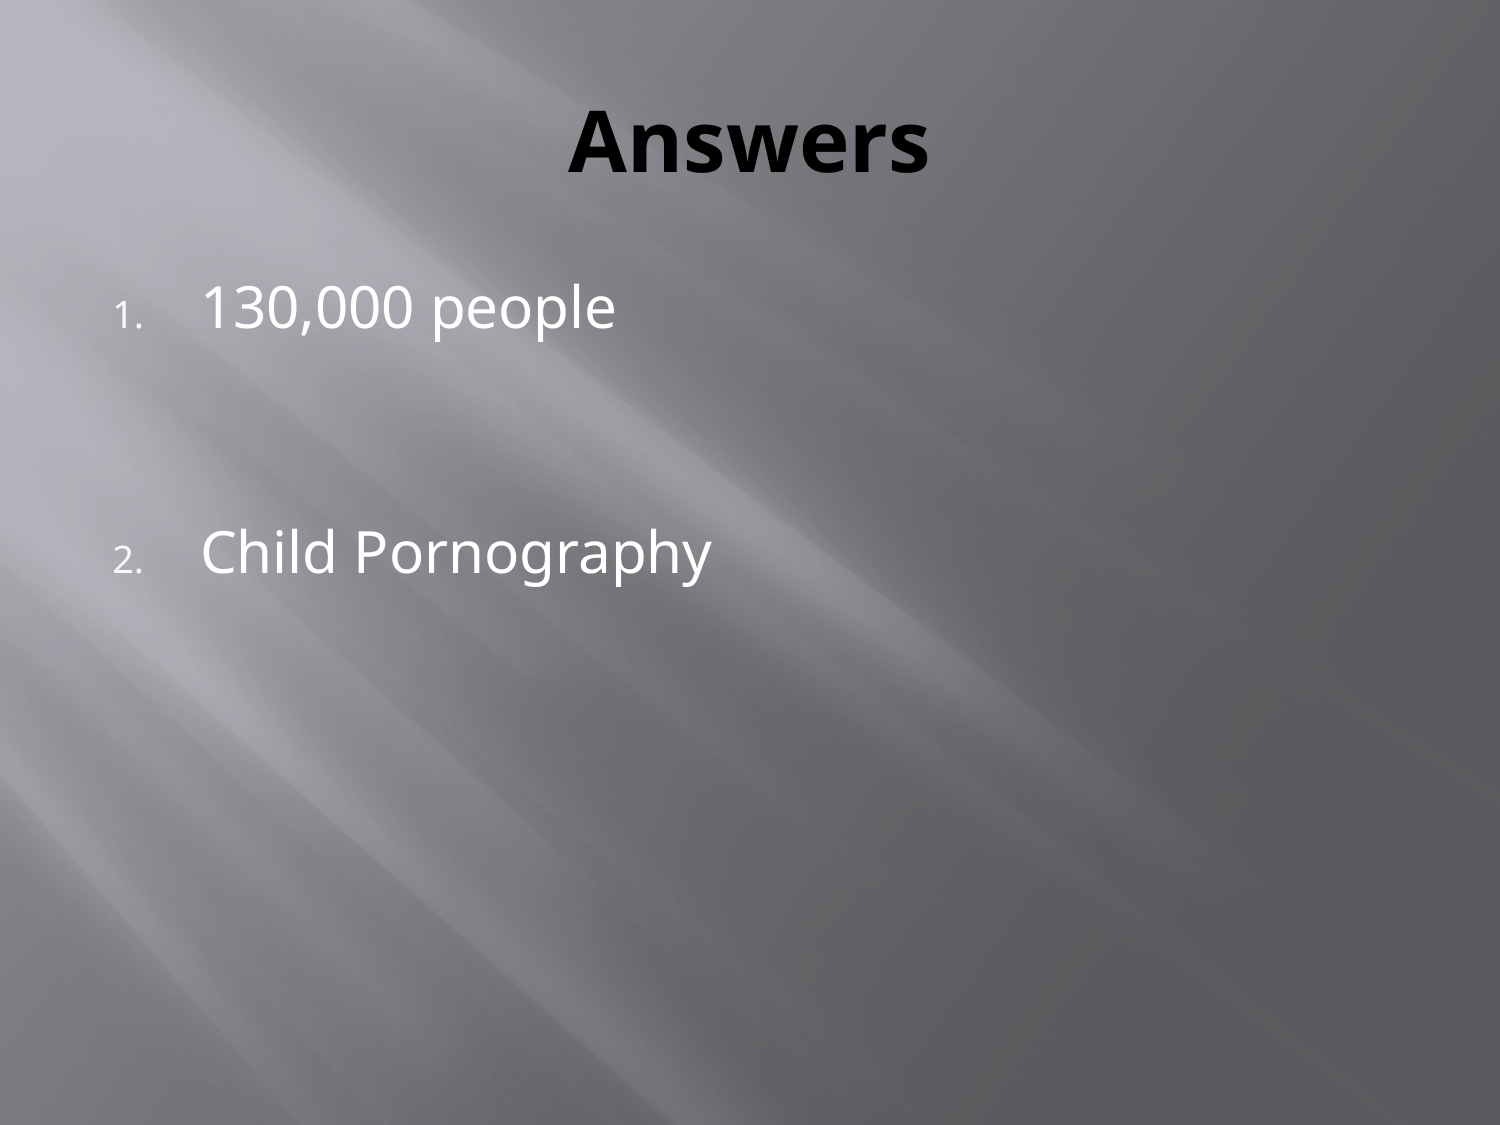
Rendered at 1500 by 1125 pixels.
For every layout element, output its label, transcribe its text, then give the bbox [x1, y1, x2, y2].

list 130,000 people Child Pornography [74, 262, 1426, 1036]
title Answers [84, 46, 1416, 231]
